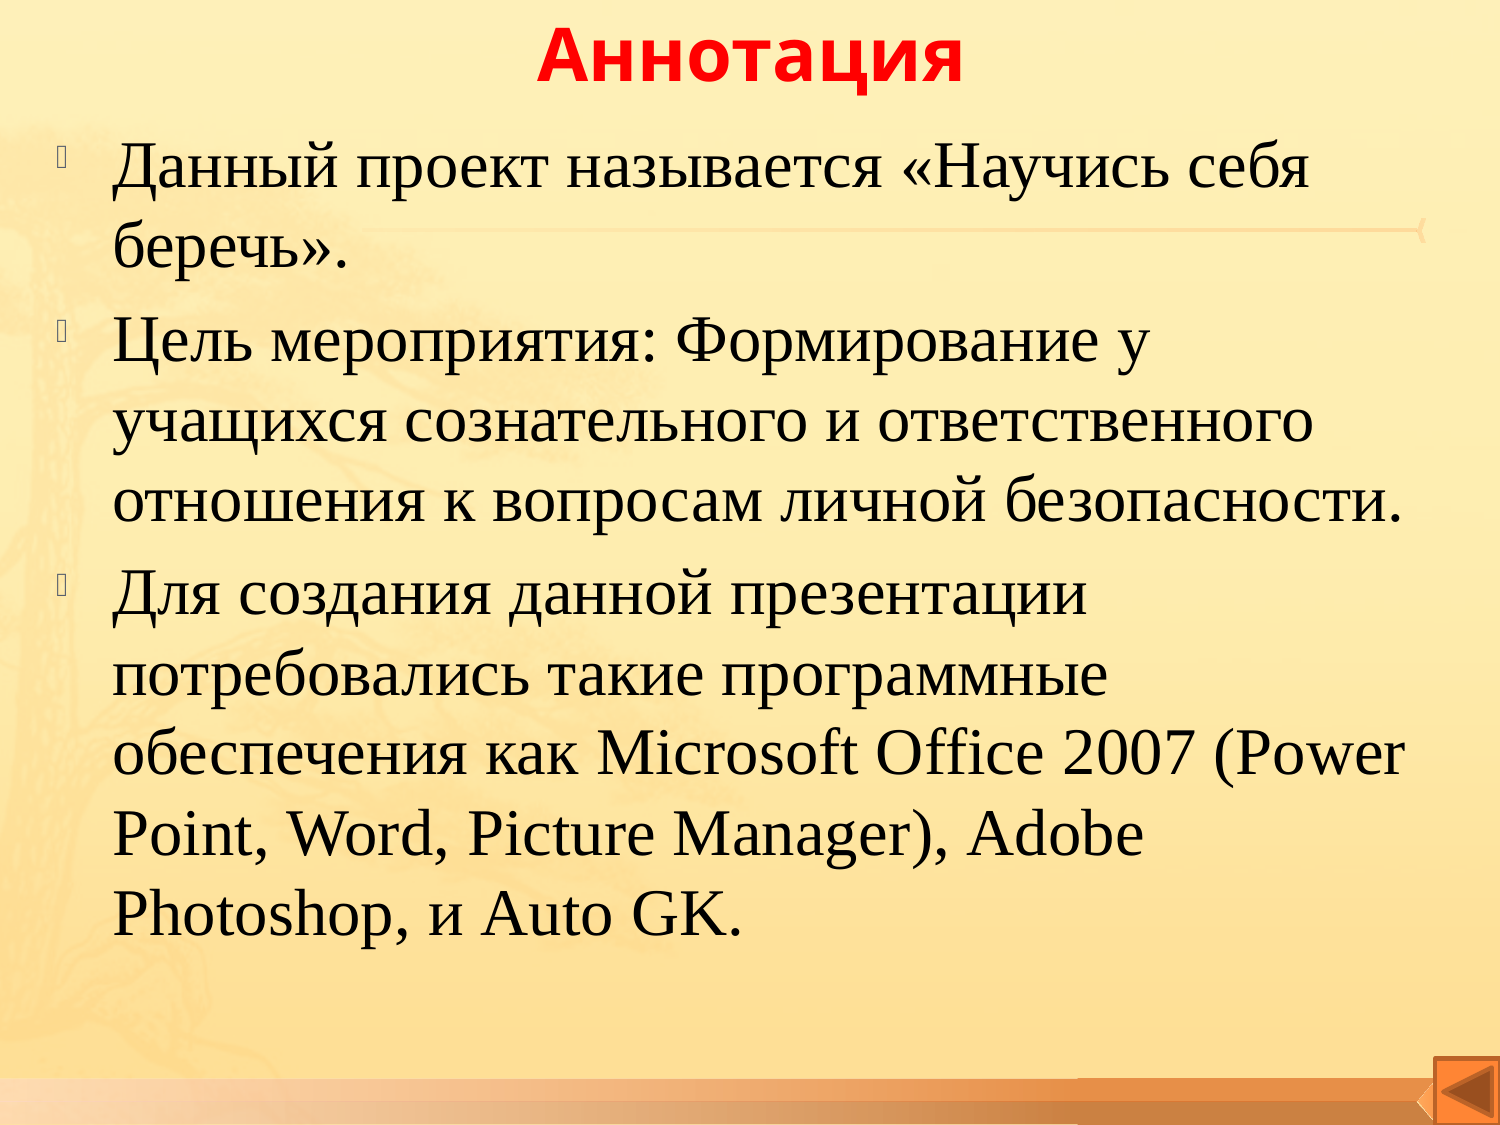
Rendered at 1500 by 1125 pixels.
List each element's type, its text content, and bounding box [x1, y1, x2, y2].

list Данный проект называется «Научись себя беречь». Цель мероприятия: Формирование у учащихся сознательного и ответственного отношения к вопросам личной безопасности. Для создания данной презентации потребовались такие программные обеспечения как Microsoft Office 2007 (Power Point, Word, Picture Manager), Adobe Photoshop, и Auto GK. [41, 113, 1459, 1083]
text_box [1433, 1056, 1500, 1125]
title Аннотация [76, 0, 1427, 104]
